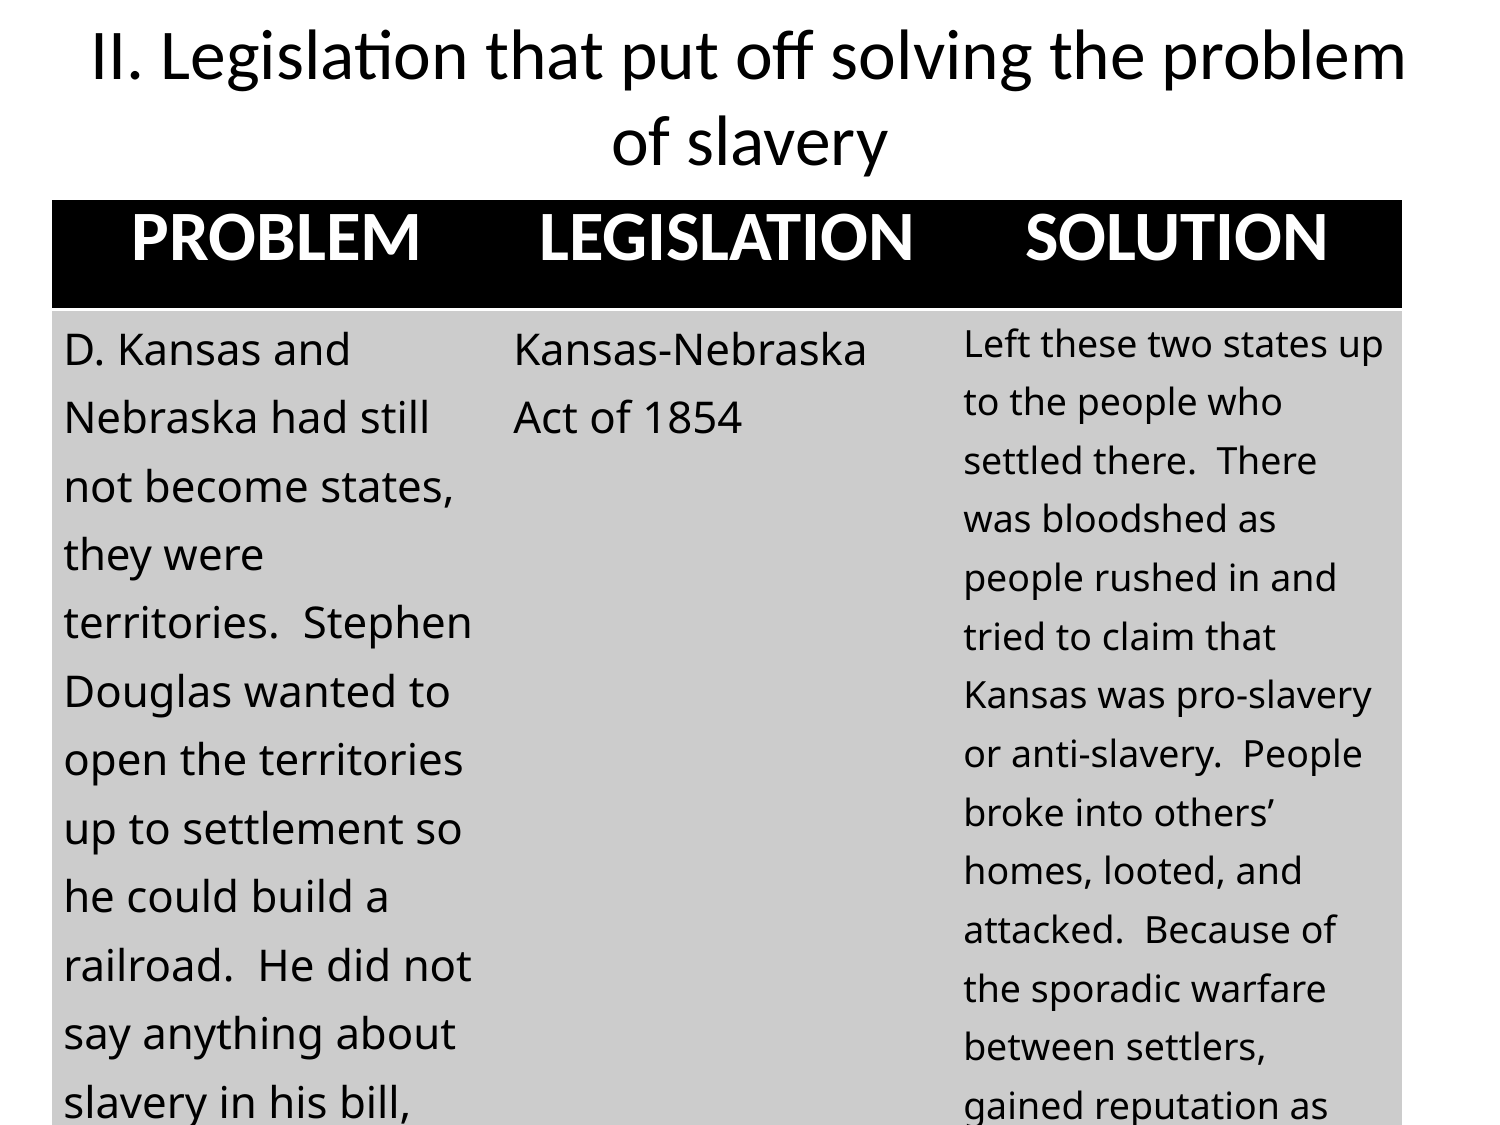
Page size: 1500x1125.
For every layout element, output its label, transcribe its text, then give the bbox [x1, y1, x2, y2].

table_cell Kansas-Nebraska Act of 1854 [502, 311, 952, 1125]
table_header Problem [52, 200, 502, 308]
table_header Legislation [502, 200, 952, 308]
table_cell Left these two states up to the people who settled there. There was bloodshed as people rushed in and tried to claim that Kansas was pro-slavery or anti-slavery. People broke into others’ homes, looted, and attacked. Because of the sporadic warfare between settlers, gained reputation as “Bleeding Kansas”. [952, 311, 1402, 1125]
table_cell D. Kansas and Nebraska had still not become states, they were territories. Stephen Douglas wanted to open the territories up to settlement so he could build a railroad. He did not say anything about slavery in his bill, but it was north of the 36º30” line. [52, 311, 502, 1125]
table_header Solution [952, 200, 1402, 308]
title II. Legislation that put off solving the problem of slavery [75, 0, 1425, 188]
